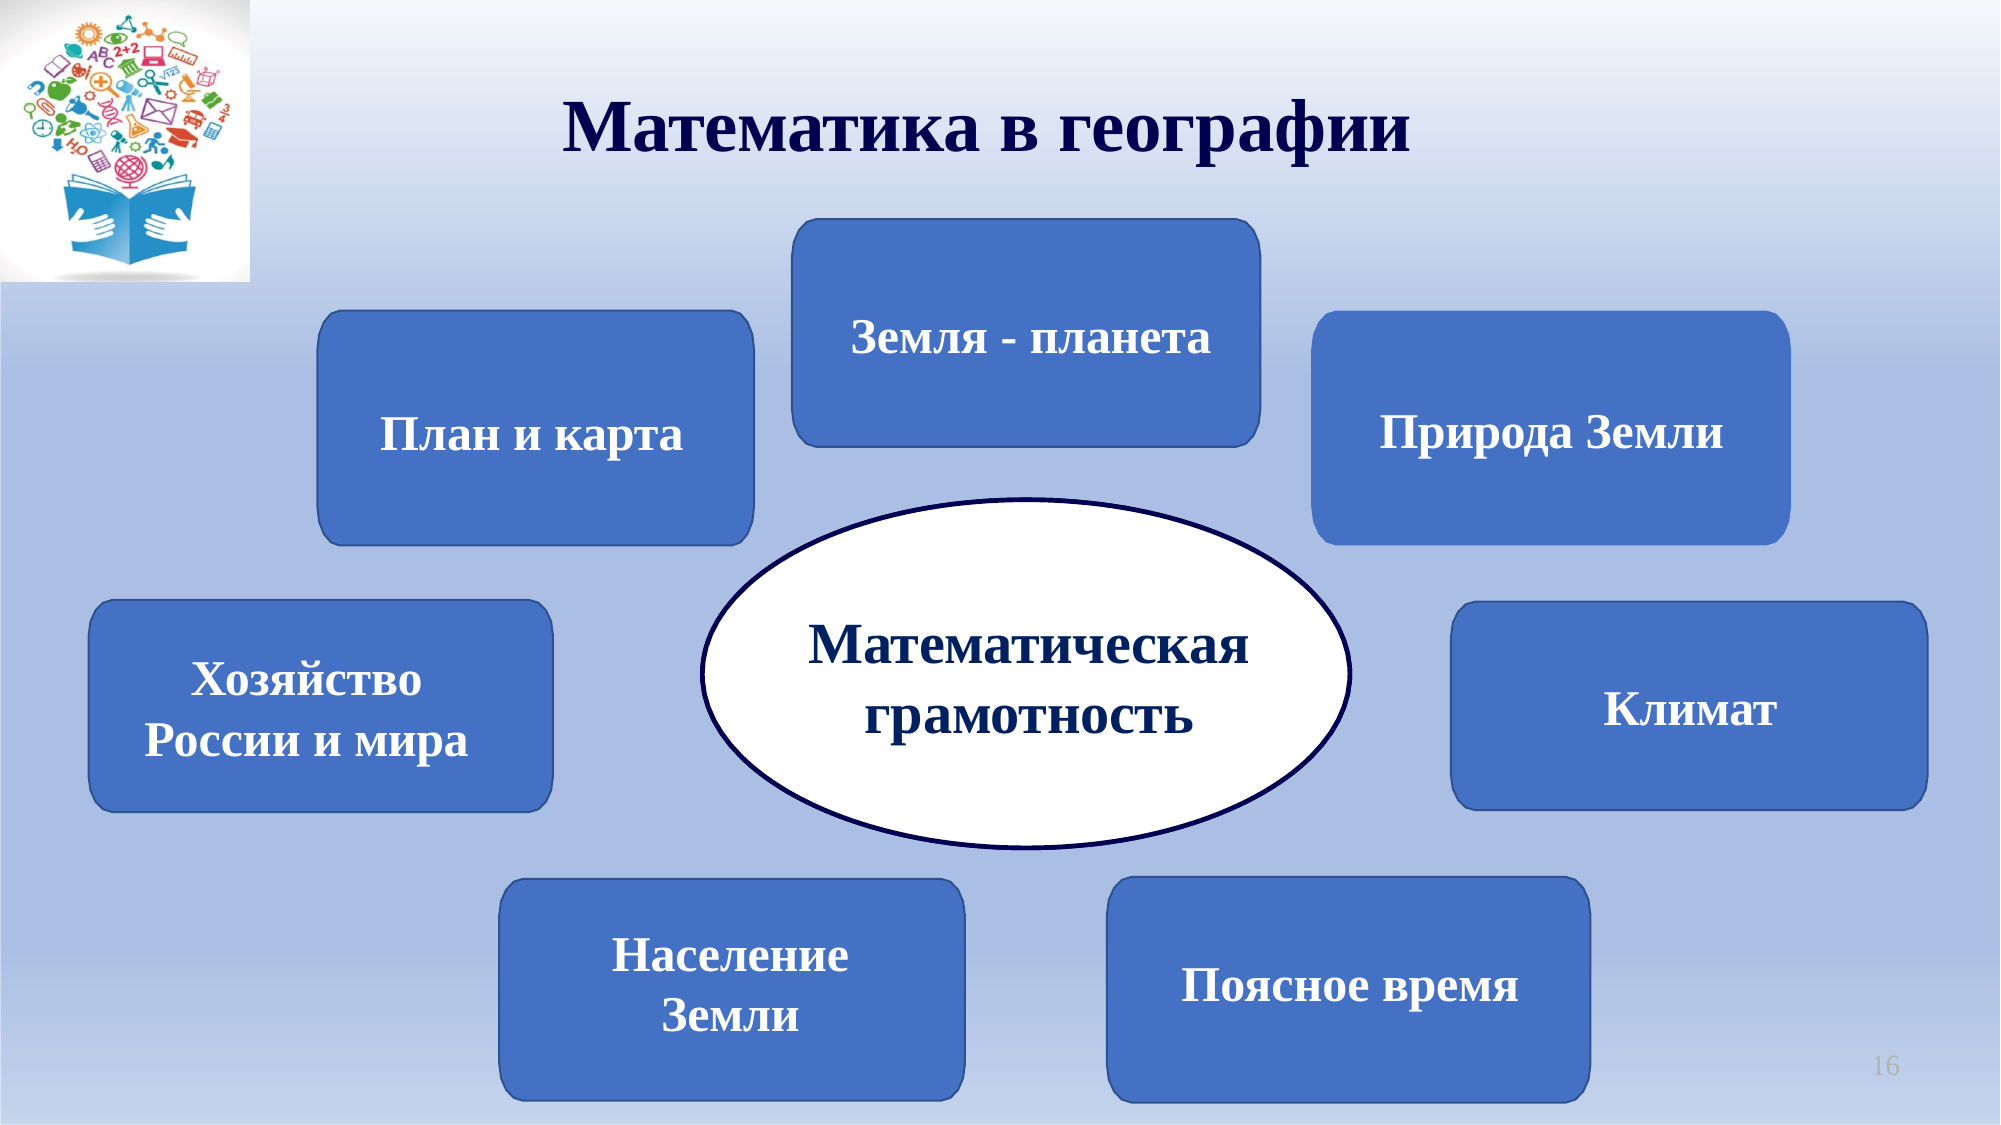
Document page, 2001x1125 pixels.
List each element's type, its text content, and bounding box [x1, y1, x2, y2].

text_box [497, 876, 967, 1103]
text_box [315, 308, 756, 548]
text_box Природа Земли [1375, 396, 1727, 459]
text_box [87, 597, 555, 815]
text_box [1105, 874, 1592, 1105]
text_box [790, 216, 1262, 449]
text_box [1449, 599, 1930, 813]
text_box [700, 497, 1352, 850]
slide_number 16 [1598, 1046, 1900, 1103]
title Математика в географии [450, 23, 1525, 265]
picture [0, 0, 2000, 1125]
text_box [1311, 310, 1792, 546]
